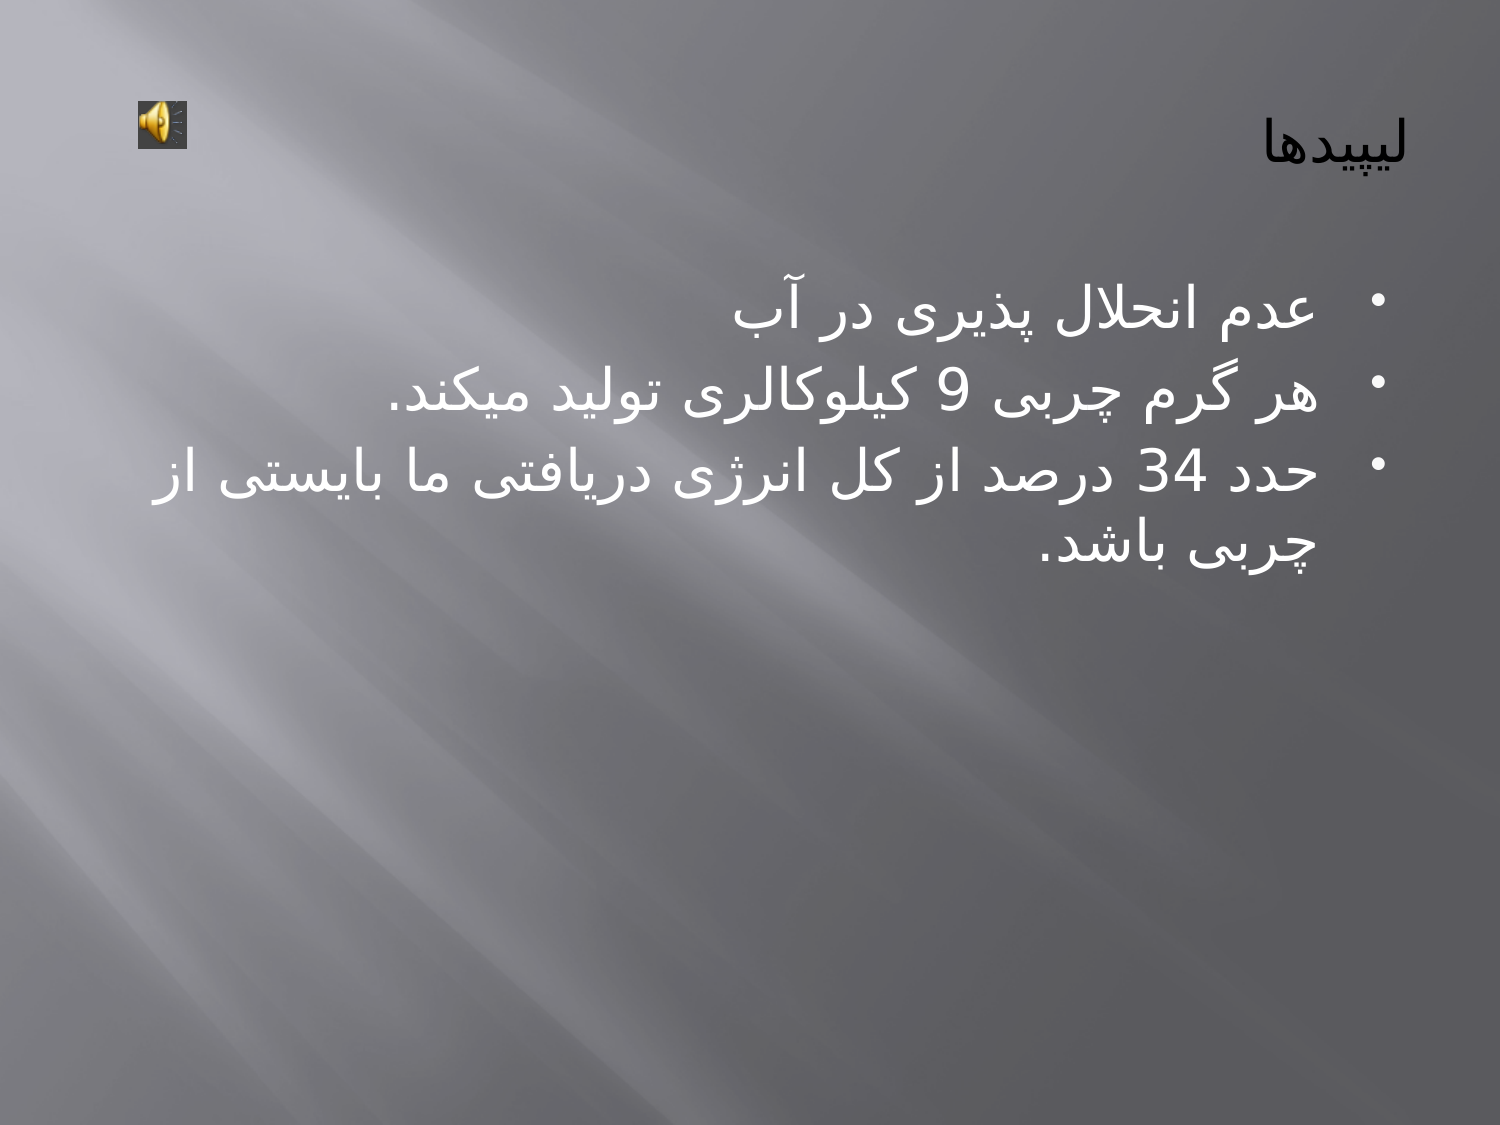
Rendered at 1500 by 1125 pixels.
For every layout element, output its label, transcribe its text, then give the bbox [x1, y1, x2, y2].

title لیپیدها [75, 45, 1425, 233]
picture [137, 99, 188, 151]
list عدم انحلال پذیری در آب هر گرم چربی 9 کیلوکالری تولید میکند. حدد 34 درصد از کل انرژی دریافتی ما بایستی از چربی باشد. [75, 262, 1425, 1035]
